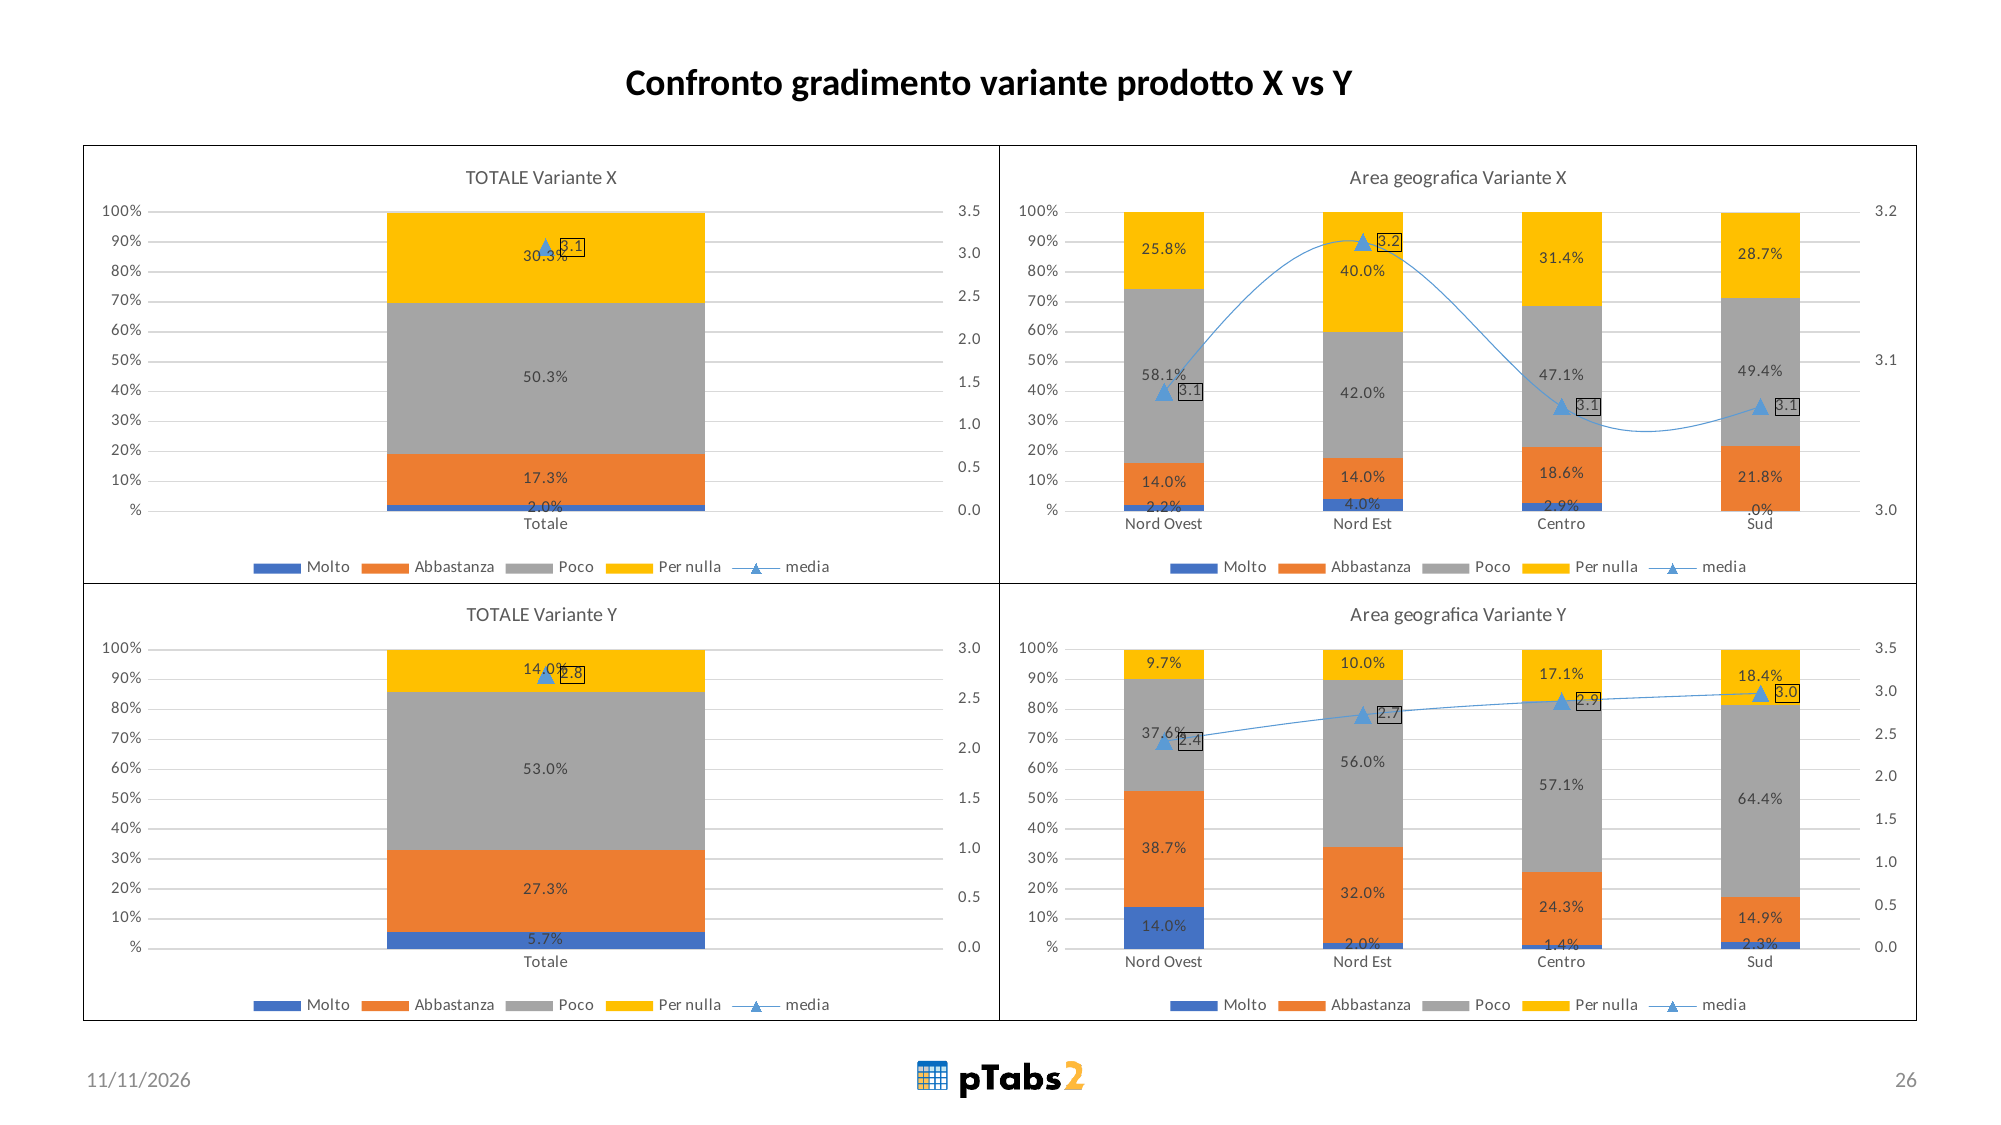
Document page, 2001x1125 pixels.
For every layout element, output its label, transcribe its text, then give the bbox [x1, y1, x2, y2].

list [913, 1058, 1087, 1100]
chart [83, 145, 1917, 1021]
title Confronto gradimento variante prodotto X vs Y [104, 52, 1875, 115]
slide_number 26 [1482, 1055, 1933, 1103]
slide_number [70, 1055, 512, 1103]
